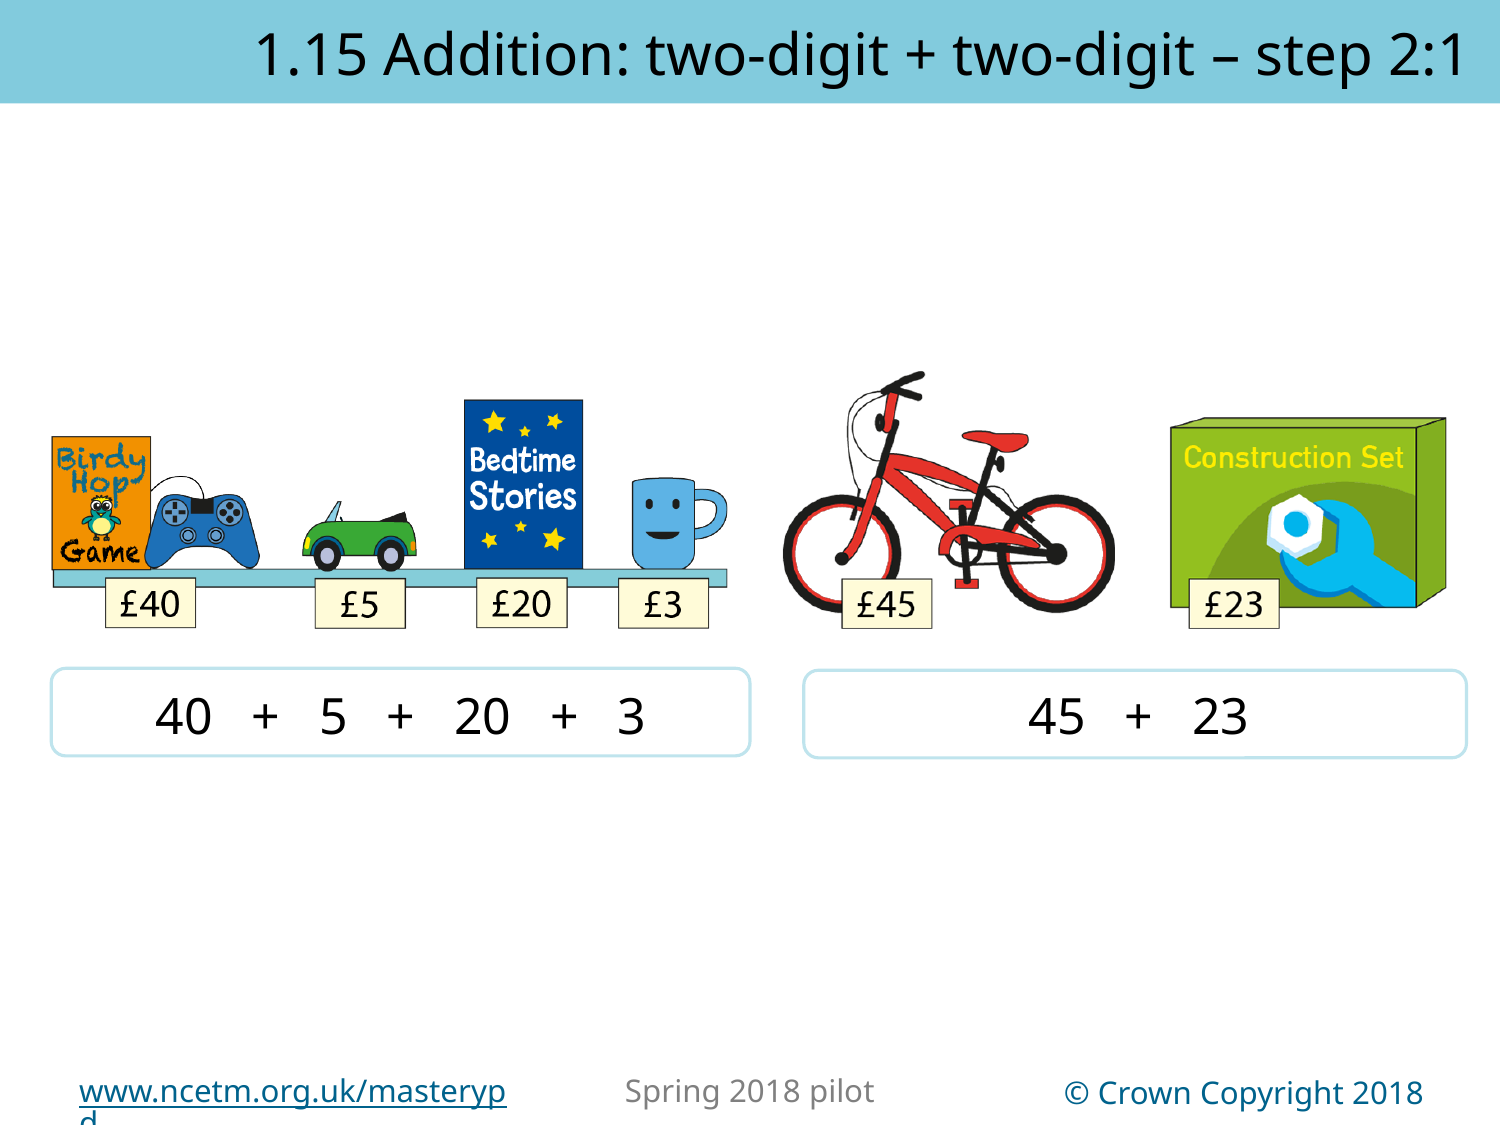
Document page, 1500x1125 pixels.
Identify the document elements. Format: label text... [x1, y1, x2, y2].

text_box [803, 670, 1467, 758]
text_box 45 + 23 [849, 676, 1429, 752]
text_box 40 + 5 + 20 + 3 [111, 676, 691, 752]
picture [50, 399, 728, 630]
picture [1156, 362, 1459, 630]
picture [775, 362, 1121, 630]
text_box [51, 668, 751, 756]
list 1.15 Addition: two-digit + two-digit – step 2:1 [0, 0, 1500, 104]
